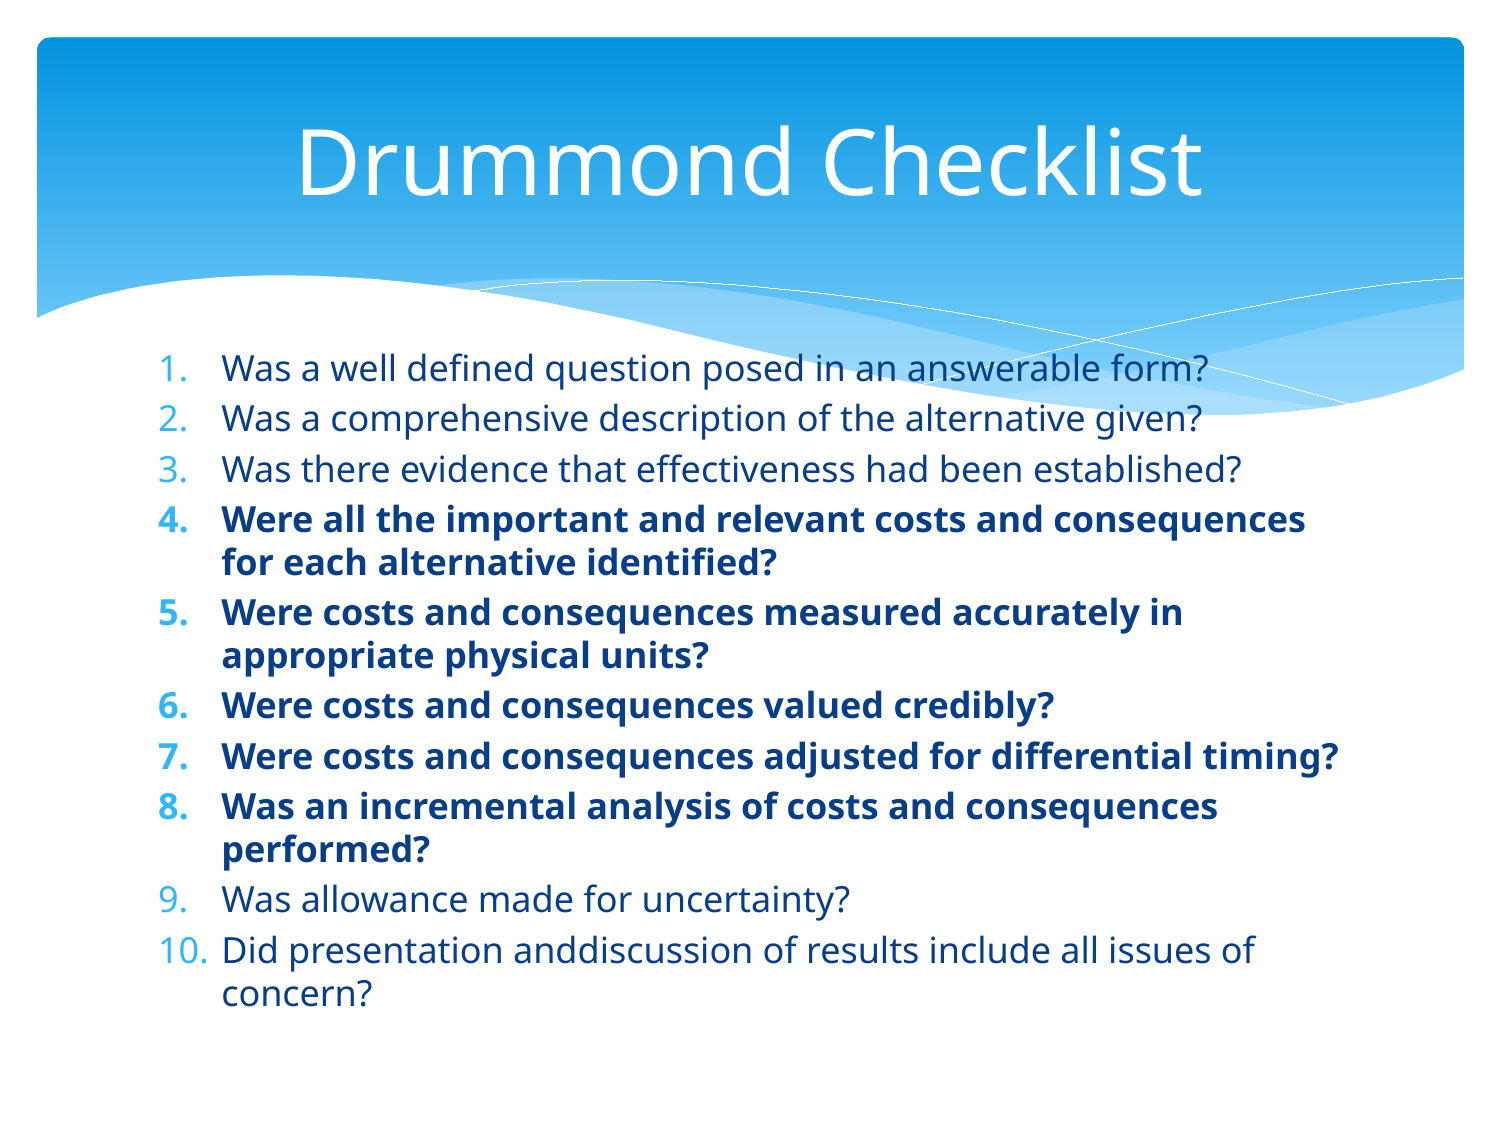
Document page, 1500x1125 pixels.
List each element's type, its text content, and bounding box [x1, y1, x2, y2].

list Was a well defined question posed in an answerable form? Was a comprehensive description of the alternative given? Was there evidence that effectiveness had been established? Were all the important and relevant costs and consequences for each alternative identified? Were costs and consequences measured accurately in appropriate physical units? Were costs and consequences valued credibly? Were costs and consequences adjusted for differential timing? Was an incremental analysis of costs and consequences performed? Was allowance made for uncertainty? Did presentation anddiscussion of results include all issues of concern? [143, 338, 1359, 1059]
title Drummond Checklist [75, 55, 1425, 261]
